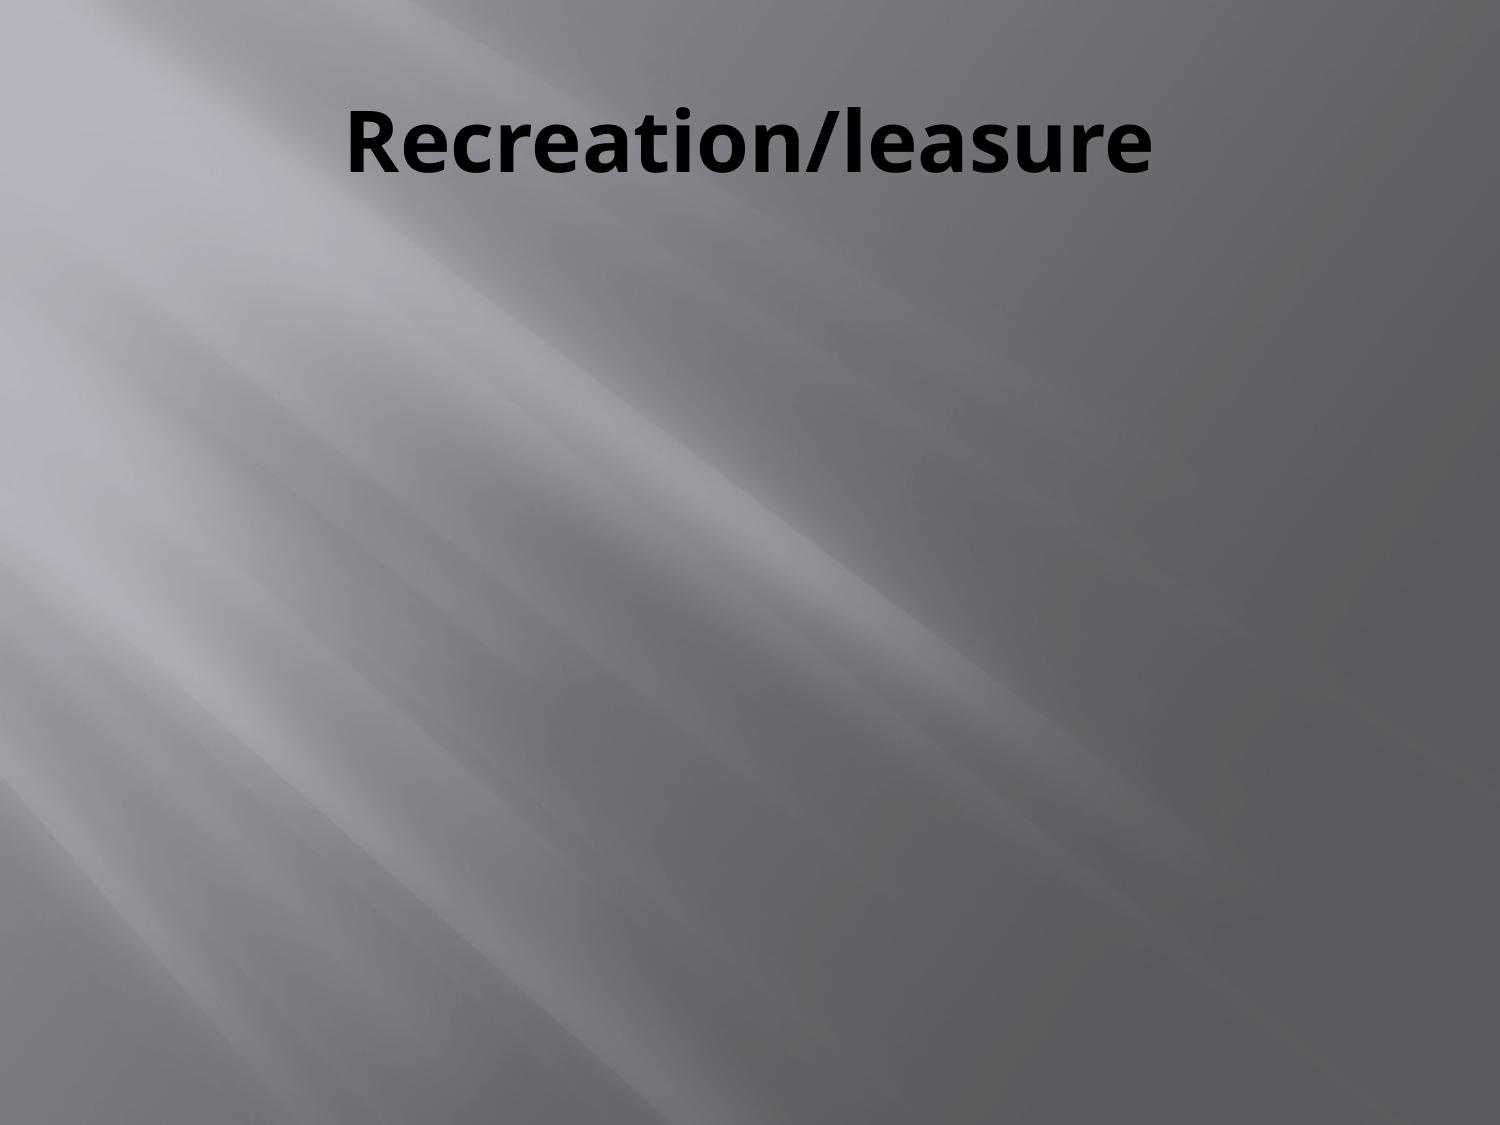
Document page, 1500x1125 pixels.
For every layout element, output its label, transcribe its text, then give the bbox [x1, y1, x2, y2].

title Recreation/leasure [75, 45, 1425, 233]
